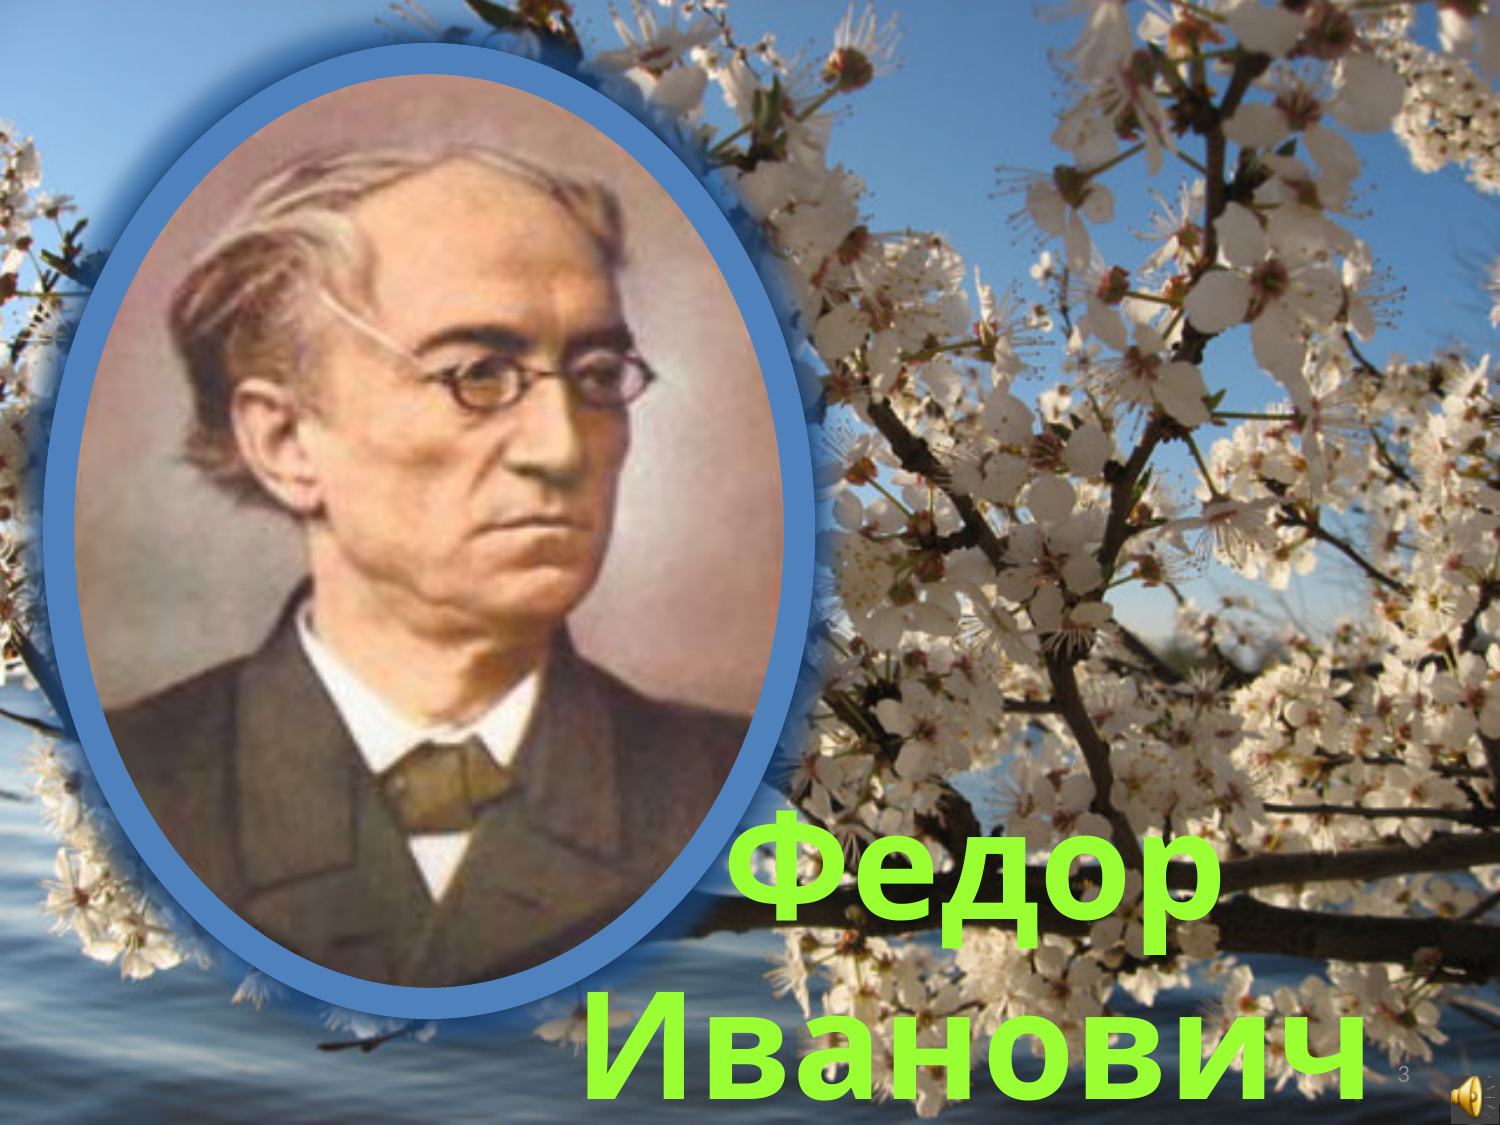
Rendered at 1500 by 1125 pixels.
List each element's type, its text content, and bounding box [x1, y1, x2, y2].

subtitle Федор Иванович Тютчев [449, 761, 1500, 1050]
slide_number 3 [1074, 1050, 1425, 1103]
picture [0, 0, 1500, 1125]
